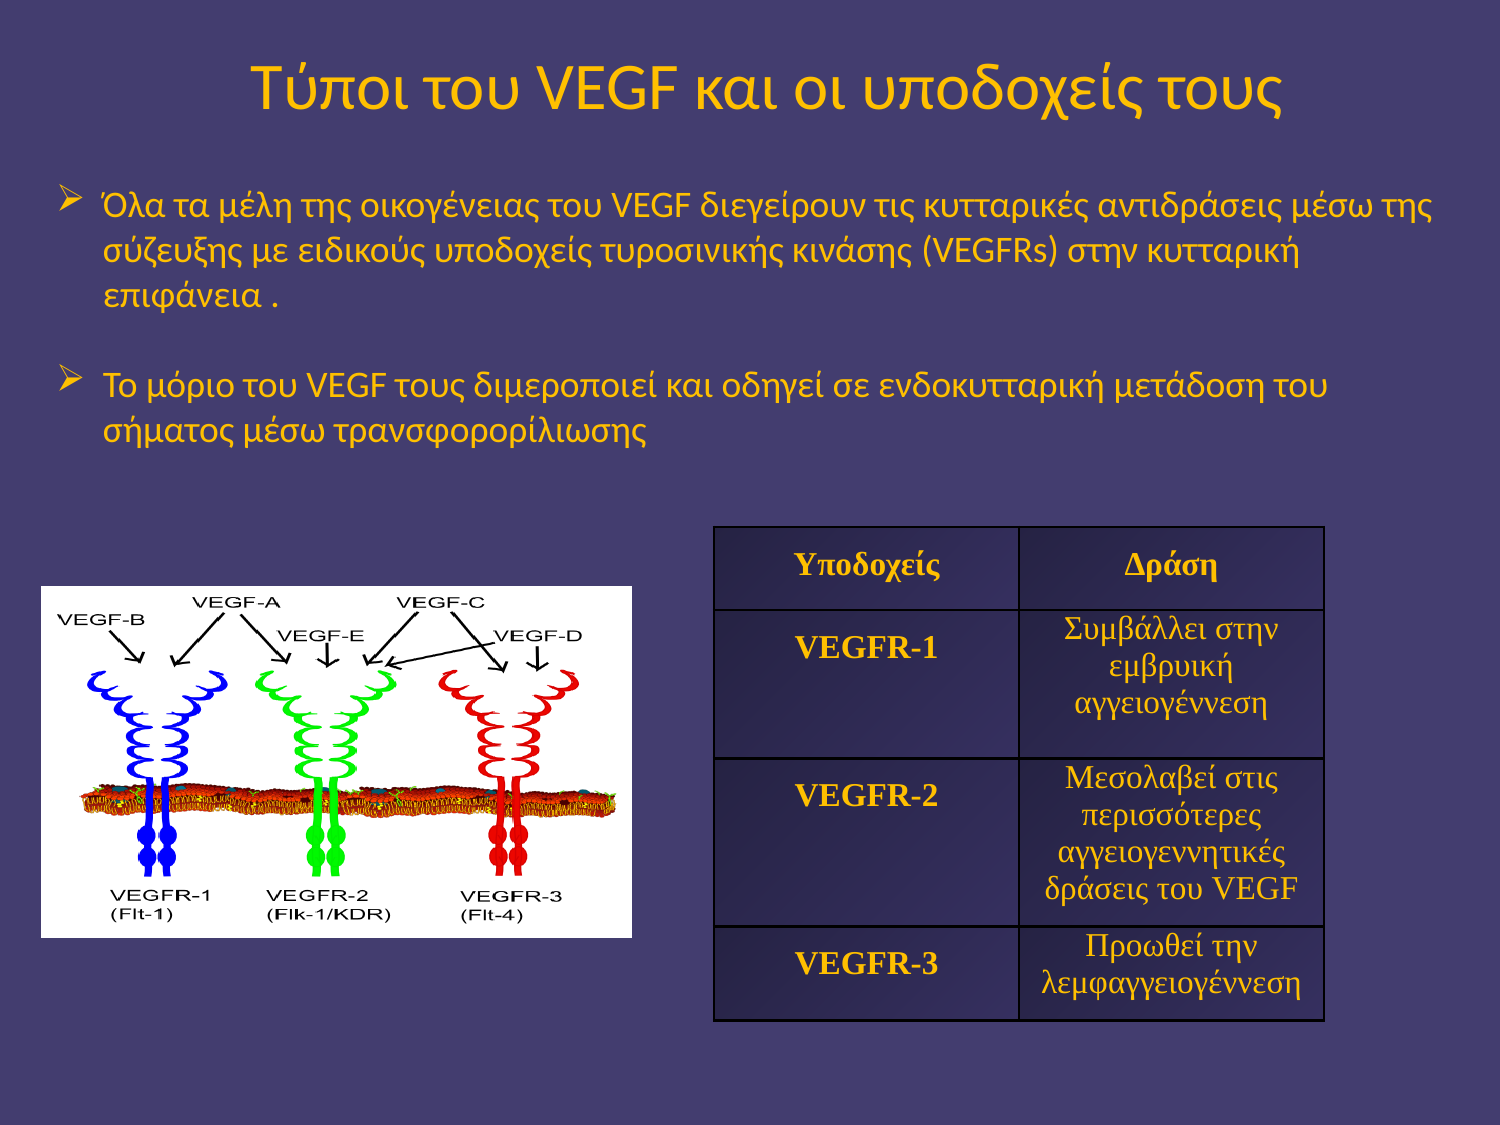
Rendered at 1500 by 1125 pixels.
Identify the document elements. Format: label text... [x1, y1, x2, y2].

table_header Δράση [1020, 528, 1323, 609]
table_cell Συμβάλλει στην εμβρυική αγγειογέννεση [1020, 611, 1323, 757]
table_cell VEGFR-2 [715, 760, 1018, 925]
picture [41, 585, 633, 938]
table_cell Προωθεί την λεμφαγγειογέννεση [1020, 928, 1323, 1019]
text_box Τύποι του VEGF και οι υποδοχείς τους [210, 35, 1325, 130]
table_cell VEGFR-1 [715, 611, 1018, 757]
table_cell VEGFR-3 [715, 928, 1018, 1019]
table_header Υποδοχείς [715, 528, 1018, 609]
text_box Όλα τα μέλη της οικογένειας του VEGF διεγείρουν τις κυτταρικές αντιδράσεις μέσω της σύζευξης με ειδικούς υποδοχείς τυροσινικής κινάσης (VEGFRs) στην κυτταρική επιφάνεια . Το μόριο του VΕGF τους διμεροποιεί και οδηγεί σε ενδοκυτταρική μετάδοση του σήματος μέσω τρανσφορορίλιωσης [41, 172, 1459, 458]
table_cell Μεσολαβεί στις περισσότερες αγγειογεννητικές δράσεις του VEGF [1020, 760, 1323, 925]
